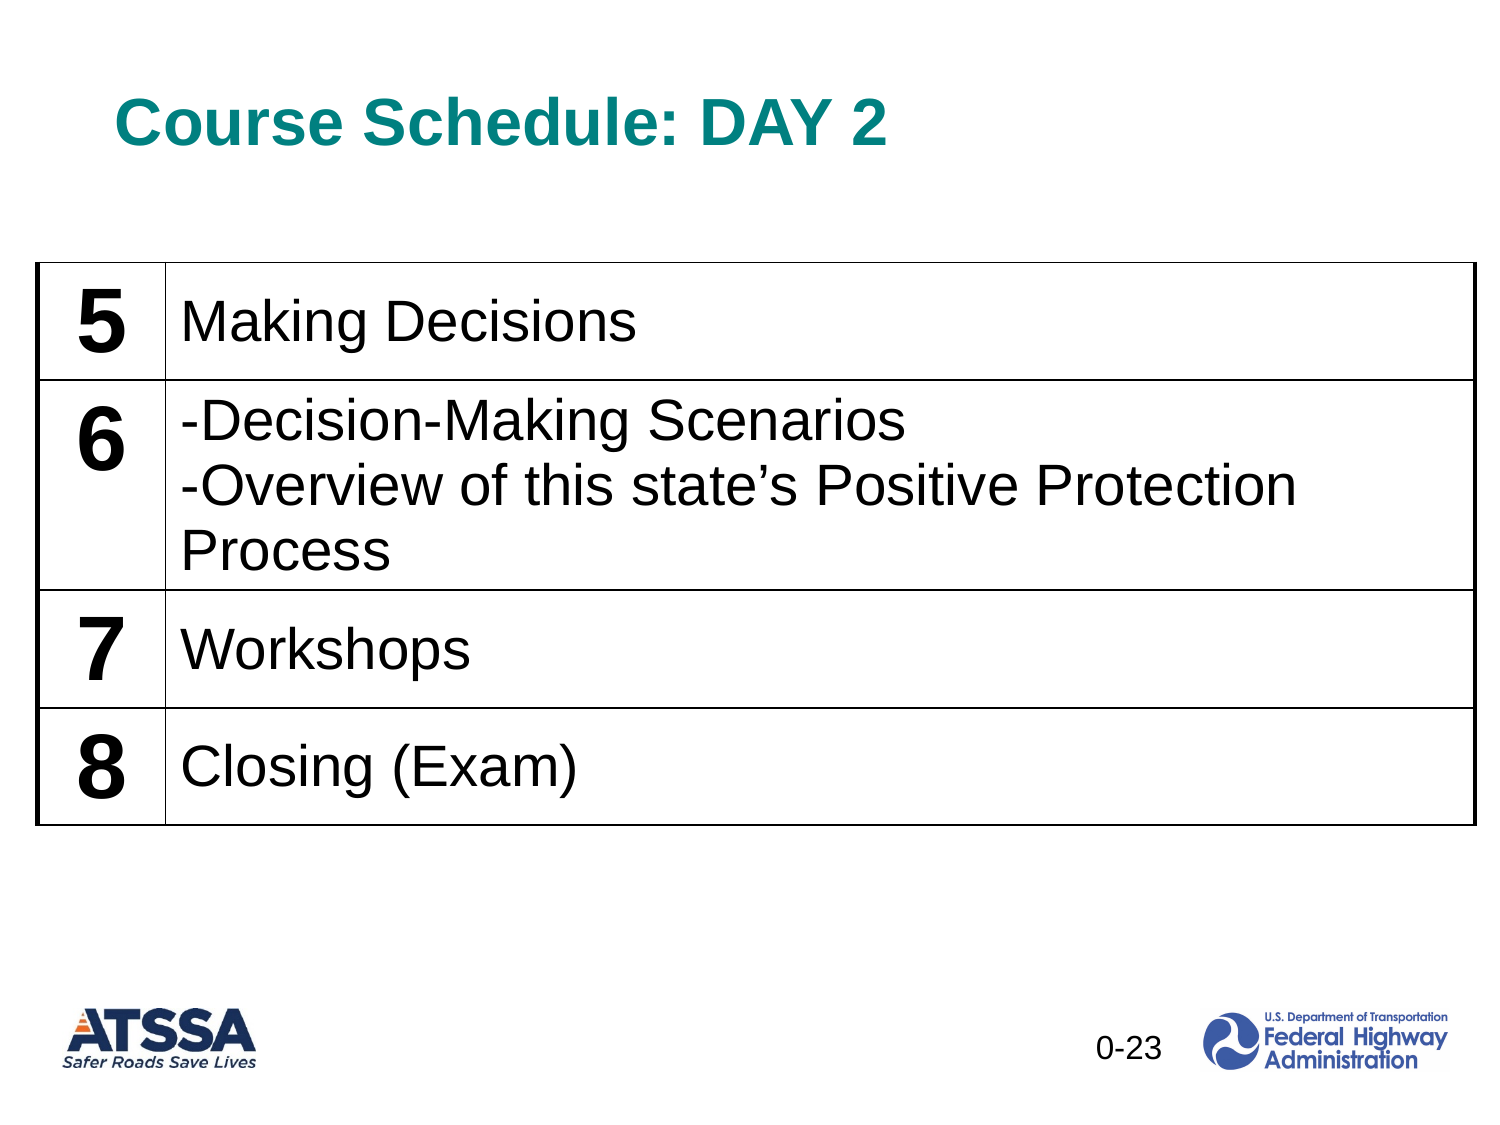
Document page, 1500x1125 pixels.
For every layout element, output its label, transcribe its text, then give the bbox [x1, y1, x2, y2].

table_cell Workshops [166, 591, 1473, 707]
table_cell 6 [40, 381, 165, 589]
title Course Schedule: DAY 2 [99, 24, 1400, 213]
picture [62, 1008, 256, 1068]
table_header 5 [40, 263, 165, 379]
table_cell 8 [40, 709, 165, 824]
table_cell 7 [40, 591, 165, 707]
picture [1200, 1008, 1450, 1072]
table_header Making Decisions [166, 263, 1473, 379]
table_cell Closing (Exam) [166, 709, 1473, 824]
table_cell -Decision-Making Scenarios -Overview of this state’s Positive Protection Process [166, 381, 1473, 589]
